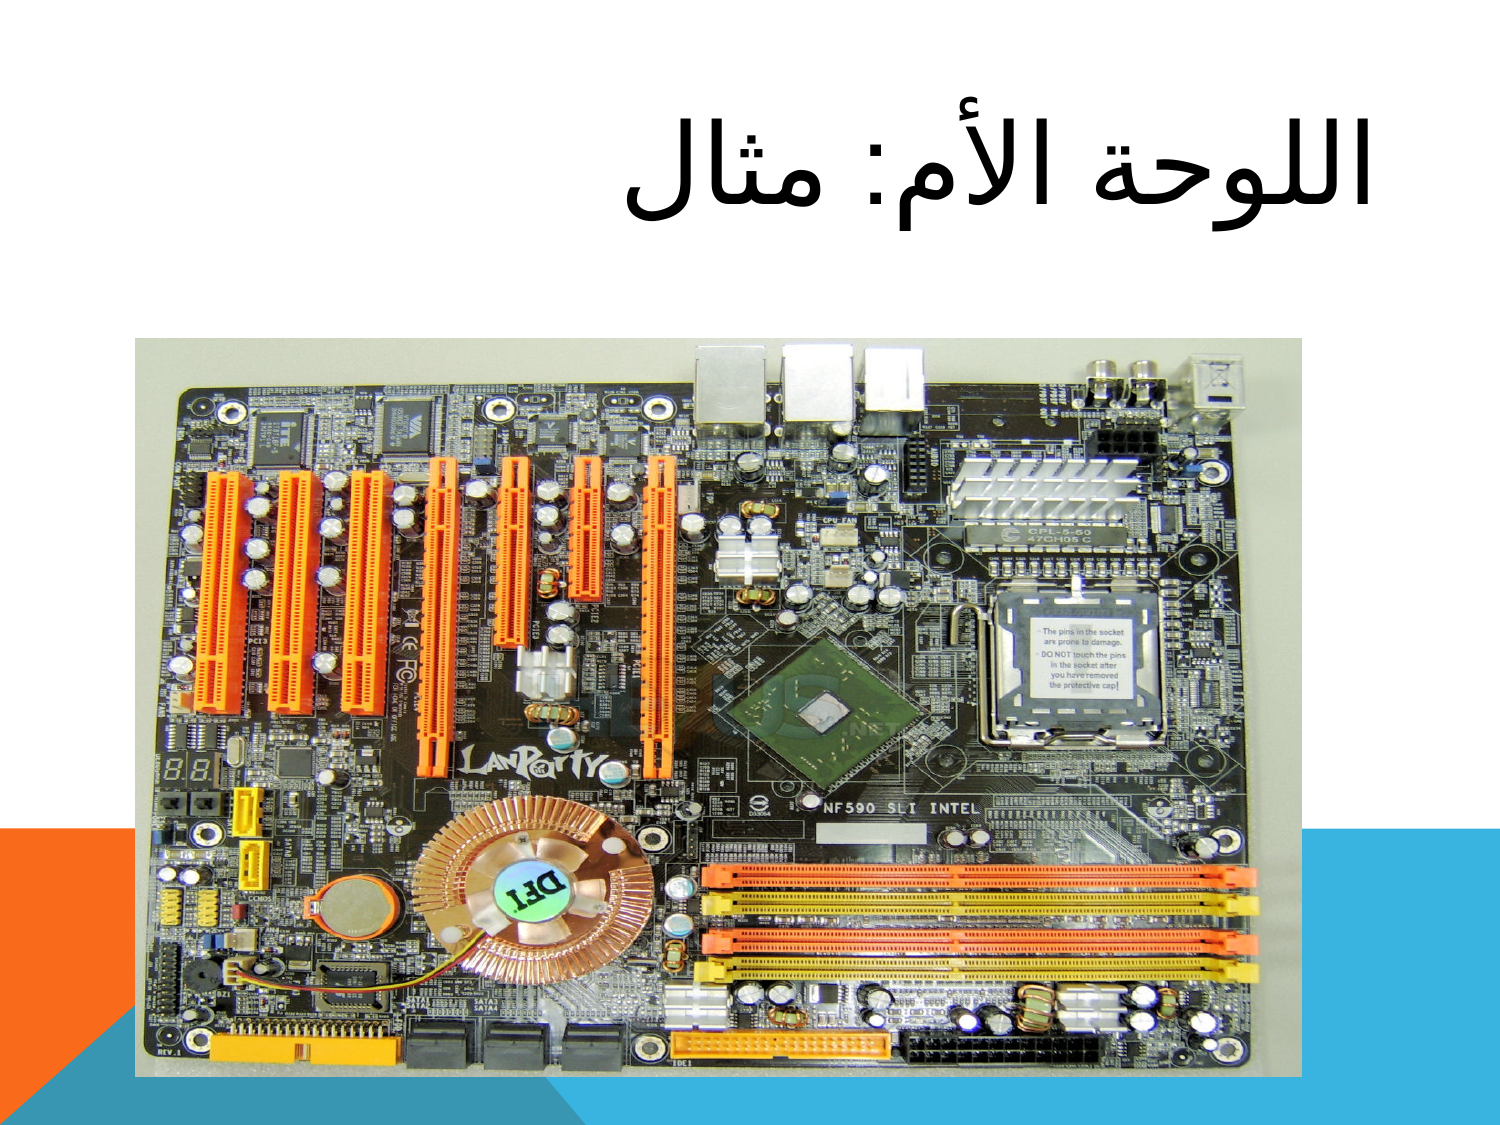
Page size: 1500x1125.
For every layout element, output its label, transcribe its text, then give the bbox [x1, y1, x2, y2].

title اللوحة الأم: مثال [206, 66, 1395, 254]
picture [135, 337, 1302, 1077]
list [135, 180, 1369, 768]
